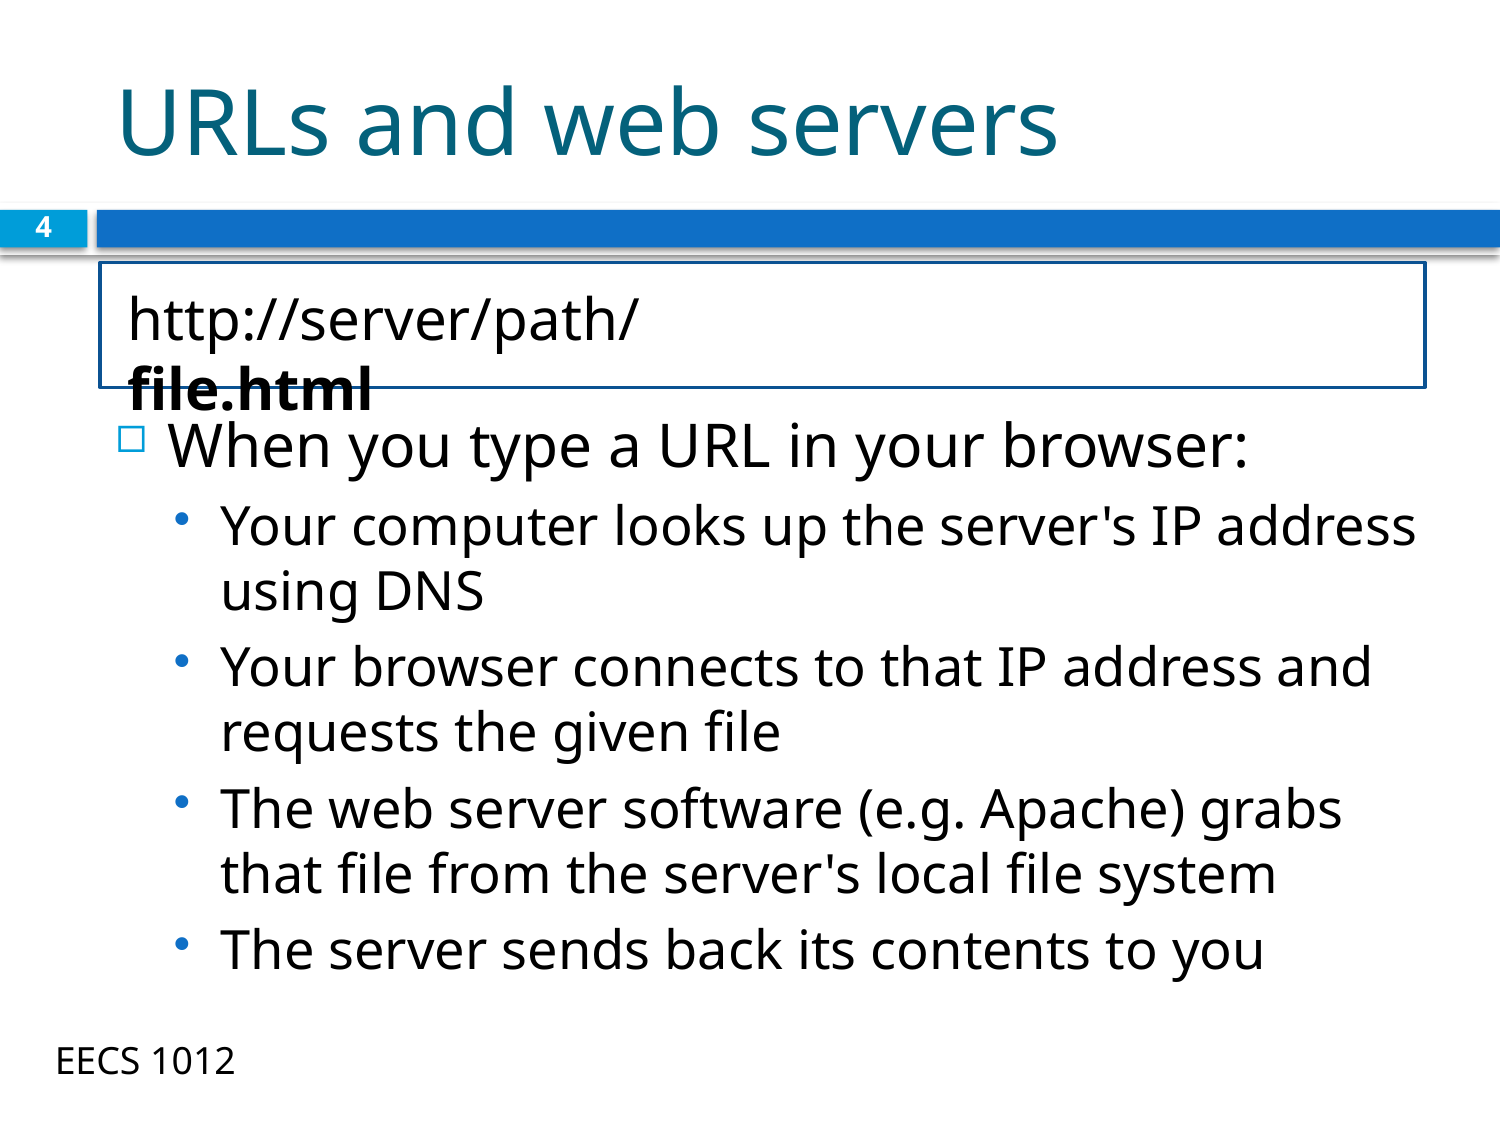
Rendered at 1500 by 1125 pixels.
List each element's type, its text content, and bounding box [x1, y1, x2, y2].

text_box http://server/path/file.html [112, 274, 838, 430]
title URLs and web servers [100, 37, 1439, 201]
text_box [98, 261, 1427, 389]
footer CS [99, 1025, 990, 1085]
text_box EECS 1012 [39, 1029, 273, 1089]
slide_number 4 [0, 208, 88, 249]
list When you type a URL in your browser: Your computer looks up the server's IP address using DNS Your browser connects to that IP address and requests the given file The web server software (e.g. Apache) grabs that file from the server's local file system The server sends back its contents to you [100, 399, 1439, 1001]
